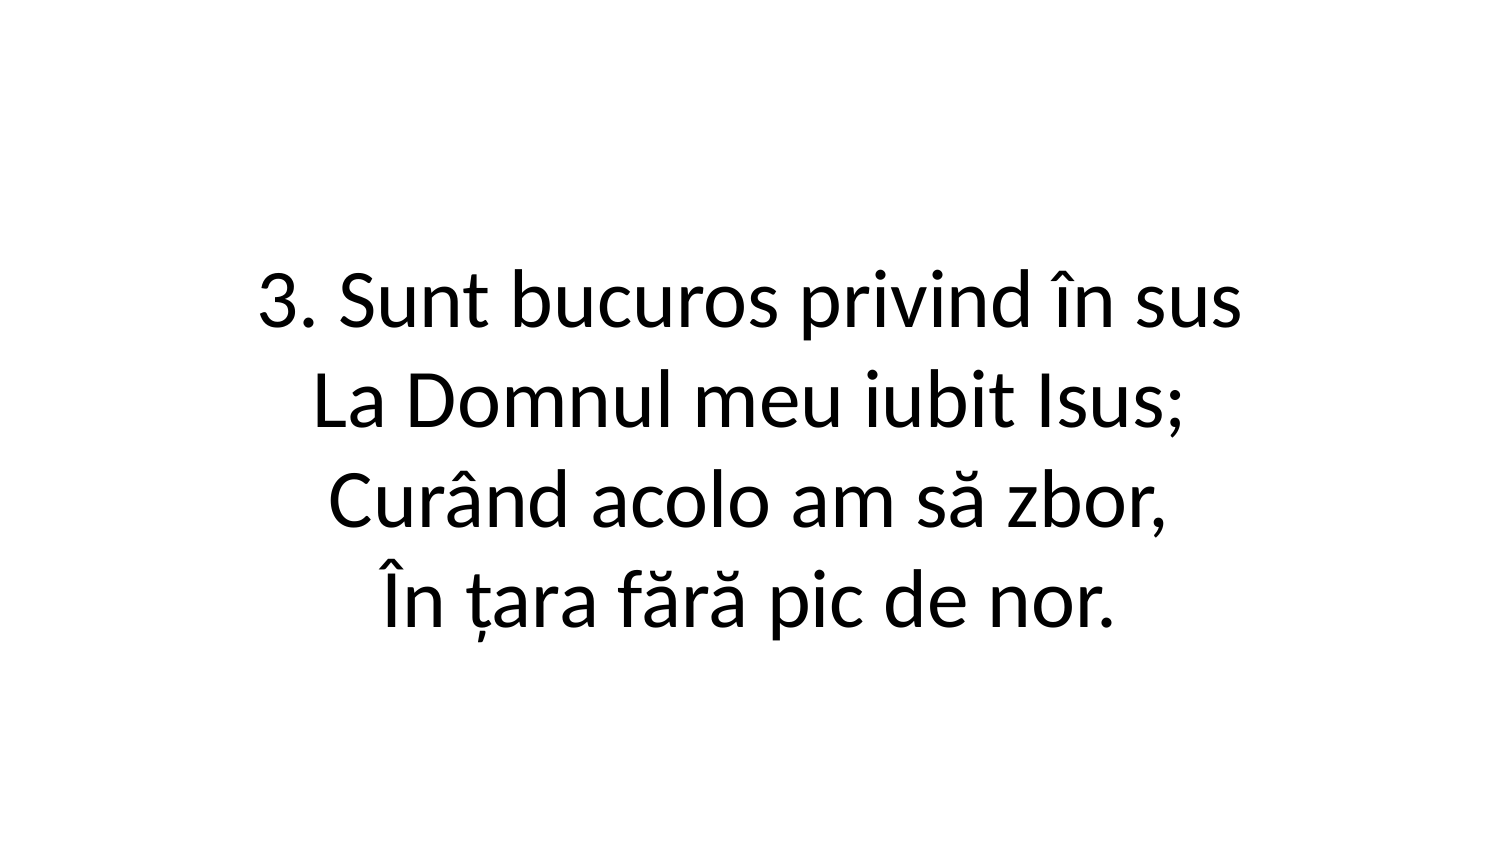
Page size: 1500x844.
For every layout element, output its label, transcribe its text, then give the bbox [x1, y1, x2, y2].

text_box 3. Sunt bucuros privind în sus La Domnul meu iubit Isus; Curând acolo am să zbor, În țara fără pic de nor. [241, 192, 1259, 652]
